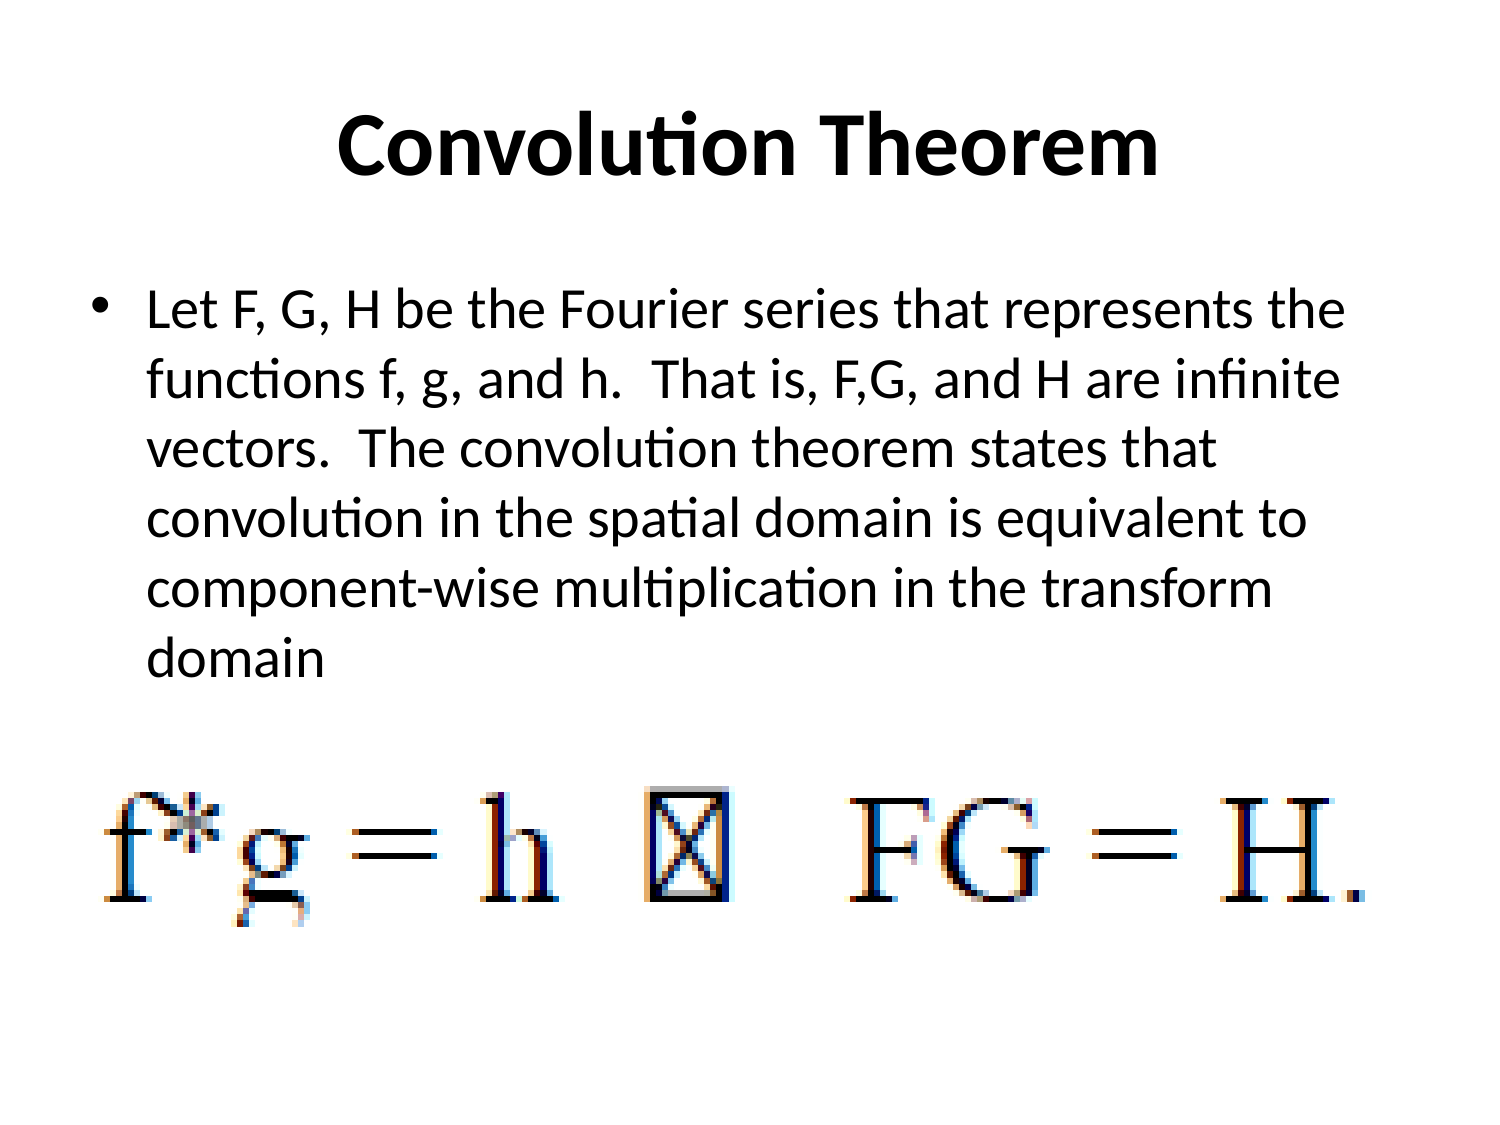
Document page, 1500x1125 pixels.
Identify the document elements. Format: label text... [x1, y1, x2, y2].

title Convolution Theorem [75, 45, 1425, 233]
list Let F, G, H be the Fourier series that represents the functions f, g, and h. That is, F,G, and H are infinite vectors. The convolution theorem states that convolution in the spatial domain is equivalent to component-wise multiplication in the transform domain [75, 262, 1425, 1005]
picture [79, 774, 1372, 927]
